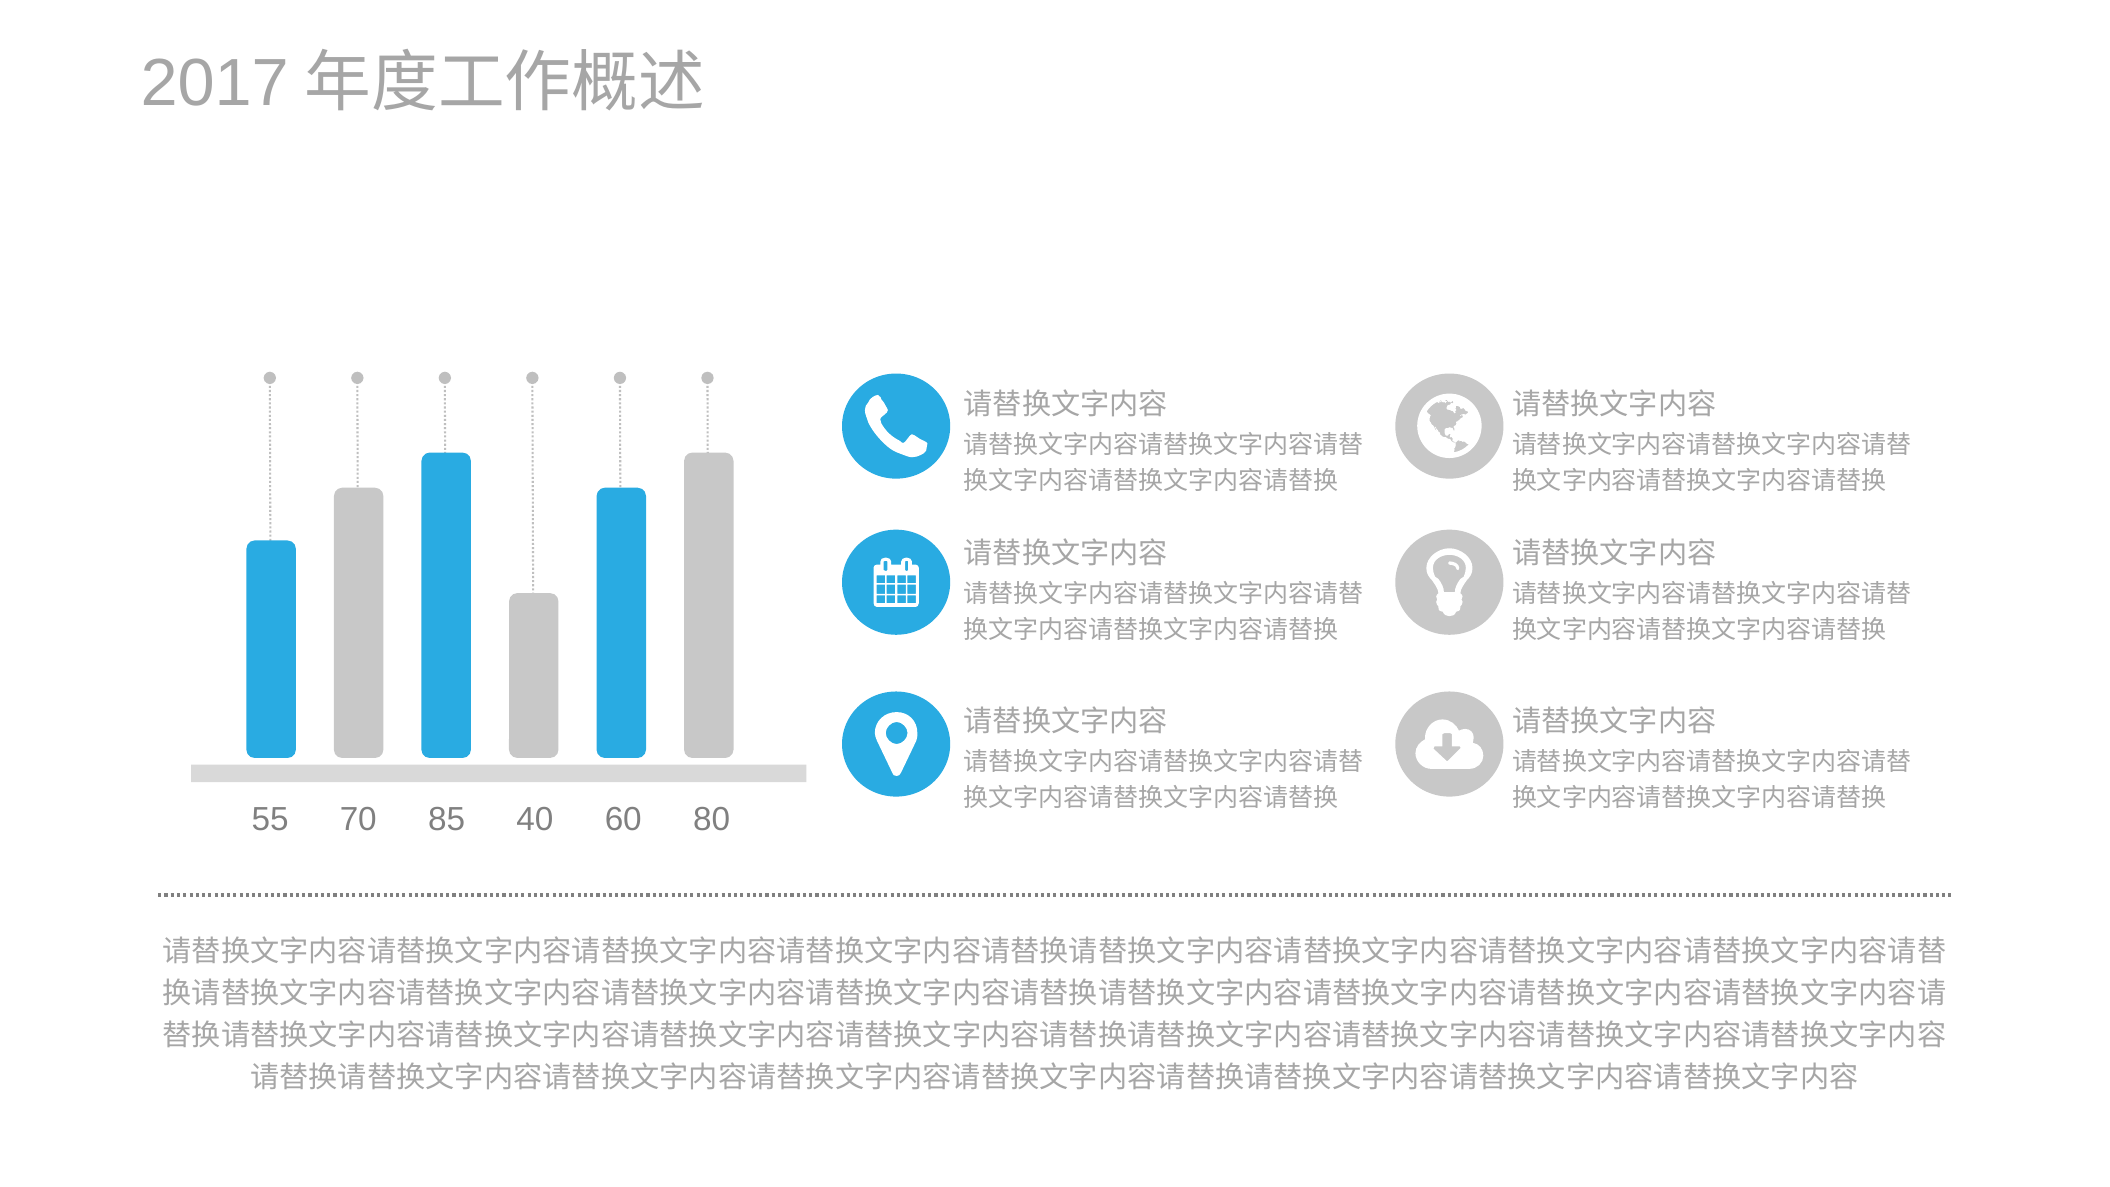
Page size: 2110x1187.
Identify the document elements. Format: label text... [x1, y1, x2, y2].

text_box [246, 377, 296, 758]
text_box 请替换文字内容请替换文字内容请替换文字内容请替换文字内容请替换 [963, 739, 1368, 812]
text_box 请替换文字内容 [963, 695, 1298, 738]
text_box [596, 377, 646, 758]
text_box [190, 763, 807, 783]
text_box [509, 377, 559, 758]
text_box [684, 377, 734, 758]
text_box 70 [339, 789, 377, 837]
text_box 请替换文字内容请替换文字内容请替换文字内容请替换文字内容请替换 [1512, 571, 1917, 644]
text_box 请替换文字内容 [963, 527, 1298, 569]
text_box 2017年度工作概述 [140, 38, 789, 119]
text_box 请替换文字内容请替换文字内容请替换文字内容请替换文字内容请替换 [963, 571, 1368, 644]
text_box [841, 691, 951, 797]
text_box 请替换文字内容 [1512, 527, 1847, 569]
text_box 85 [428, 789, 466, 837]
text_box 请替换文字内容请替换文字内容请替换文字内容请替换文字内容请替换 [1512, 739, 1917, 812]
text_box 80 [692, 789, 731, 837]
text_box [841, 529, 951, 635]
text_box [1394, 528, 1505, 636]
text_box 请替换文字内容 [1512, 695, 1847, 738]
text_box 请替换文字内容 [1512, 378, 1847, 421]
text_box 60 [604, 789, 642, 837]
text_box [1394, 690, 1505, 798]
text_box 请替换文字内容请替换文字内容请替换文字内容请替换文字内容请替换请替换文字内容请替换文字内容请替换文字内容请替换文字内容请替换请替换文字内容请替换文字内容请替换文字内容请替换文字内容请替换请替换文字内容请替换文字内容请替换文字内容请替换文字内容请替换请替换文字内容请替换文字内容请替换文字内容请替换文字内容请替换请替换文字内容请替换文字内容请替换文字内容请替换文字内容请替换请替换文字内容请替换文字内容请替换文字内容请替换文字内容请替换请替换文字内容请替换文字内容请替换文字内容 [159, 925, 1950, 1094]
text_box [1417, 393, 1482, 459]
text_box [333, 377, 384, 758]
text_box [1426, 548, 1473, 617]
text_box 请替换文字内容 [963, 378, 1298, 421]
text_box [1394, 372, 1505, 480]
text_box 40 [516, 789, 554, 837]
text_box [421, 377, 471, 758]
text_box 请替换文字内容请替换文字内容请替换文字内容请替换文字内容请替换 [1512, 422, 1917, 495]
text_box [841, 373, 951, 479]
text_box 请替换文字内容请替换文字内容请替换文字内容请替换文字内容请替换 [963, 422, 1368, 495]
text_box [1415, 719, 1484, 769]
text_box 55 [251, 789, 289, 837]
